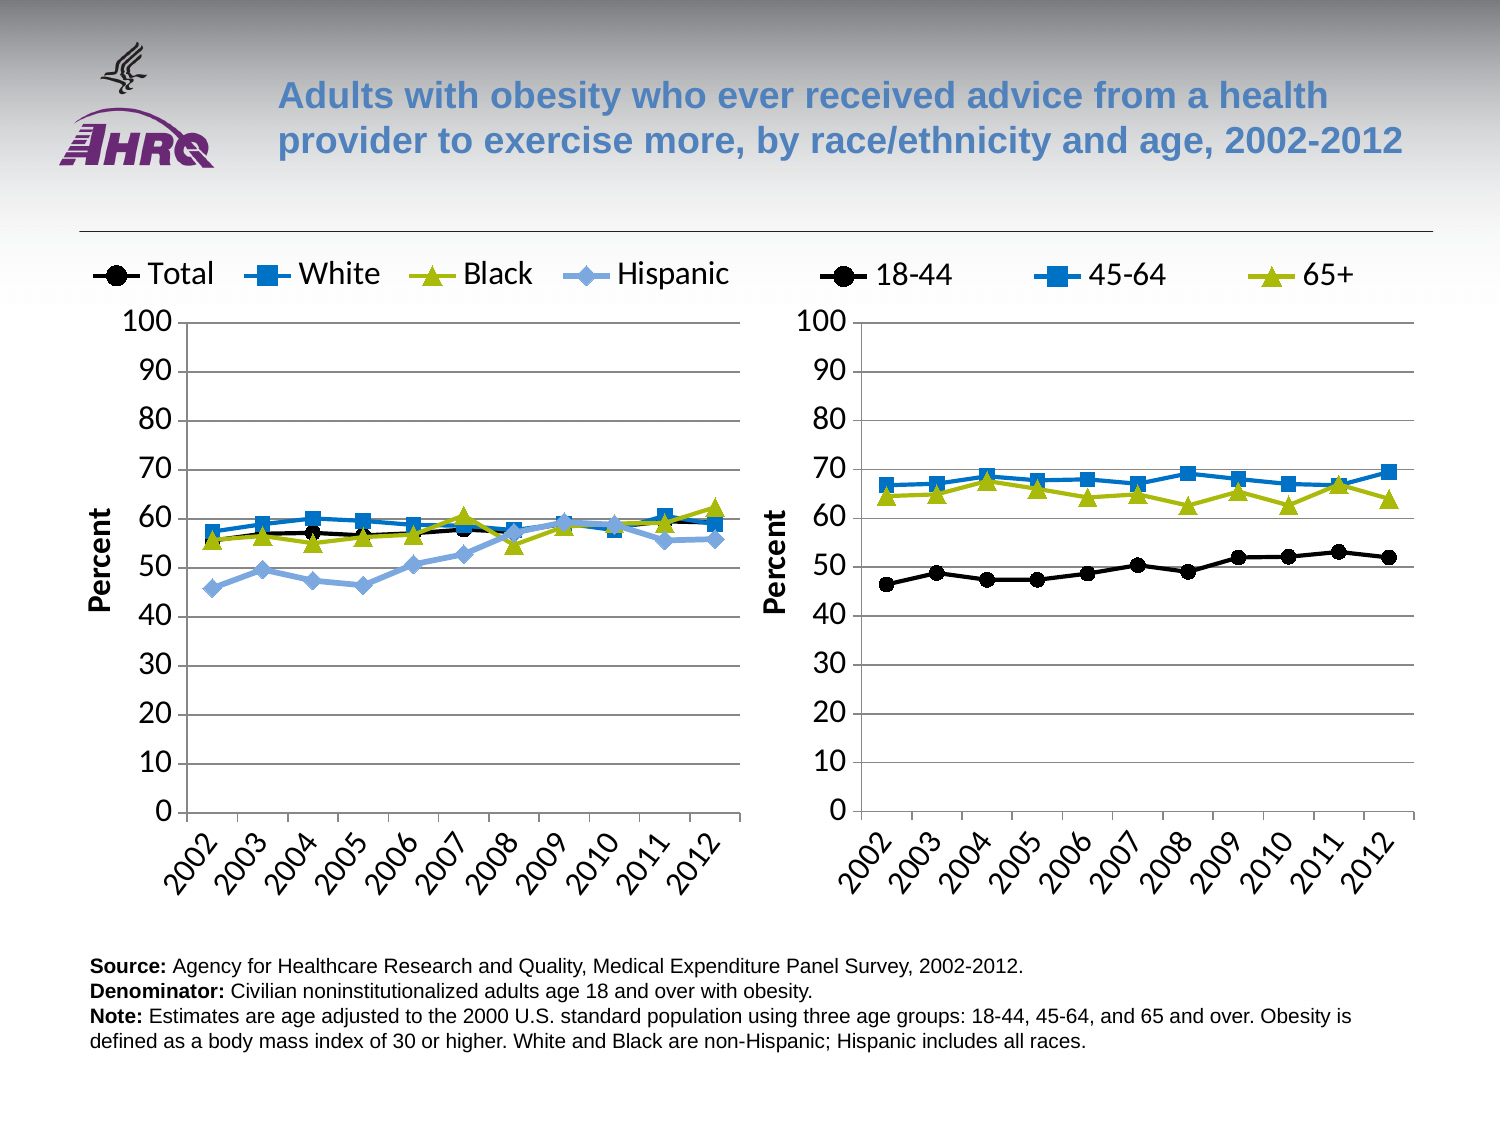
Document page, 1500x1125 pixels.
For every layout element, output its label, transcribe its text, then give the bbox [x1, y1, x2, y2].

title Adults with obesity who ever received advice from a health provider to exercise more, by race/ethnicity and age, 2002-2012 [262, 45, 1425, 188]
chart [74, 239, 1426, 946]
picture [0, 0, 1500, 1125]
text_box Source: Agency for Healthcare Research and Quality, Medical Expenditure Panel Survey, 2002-2012. Denominator: Civilian noninstitutionalized adults age 18 and over with obesity. Note: Estimates are age adjusted to the 2000 U.S. standard population using three age groups: 18-44, 45-64, and 65 and over. Obesity is defined as a body mass index of 30 or higher. White and Black are non-Hispanic; Hispanic includes all races. [74, 944, 1425, 1060]
